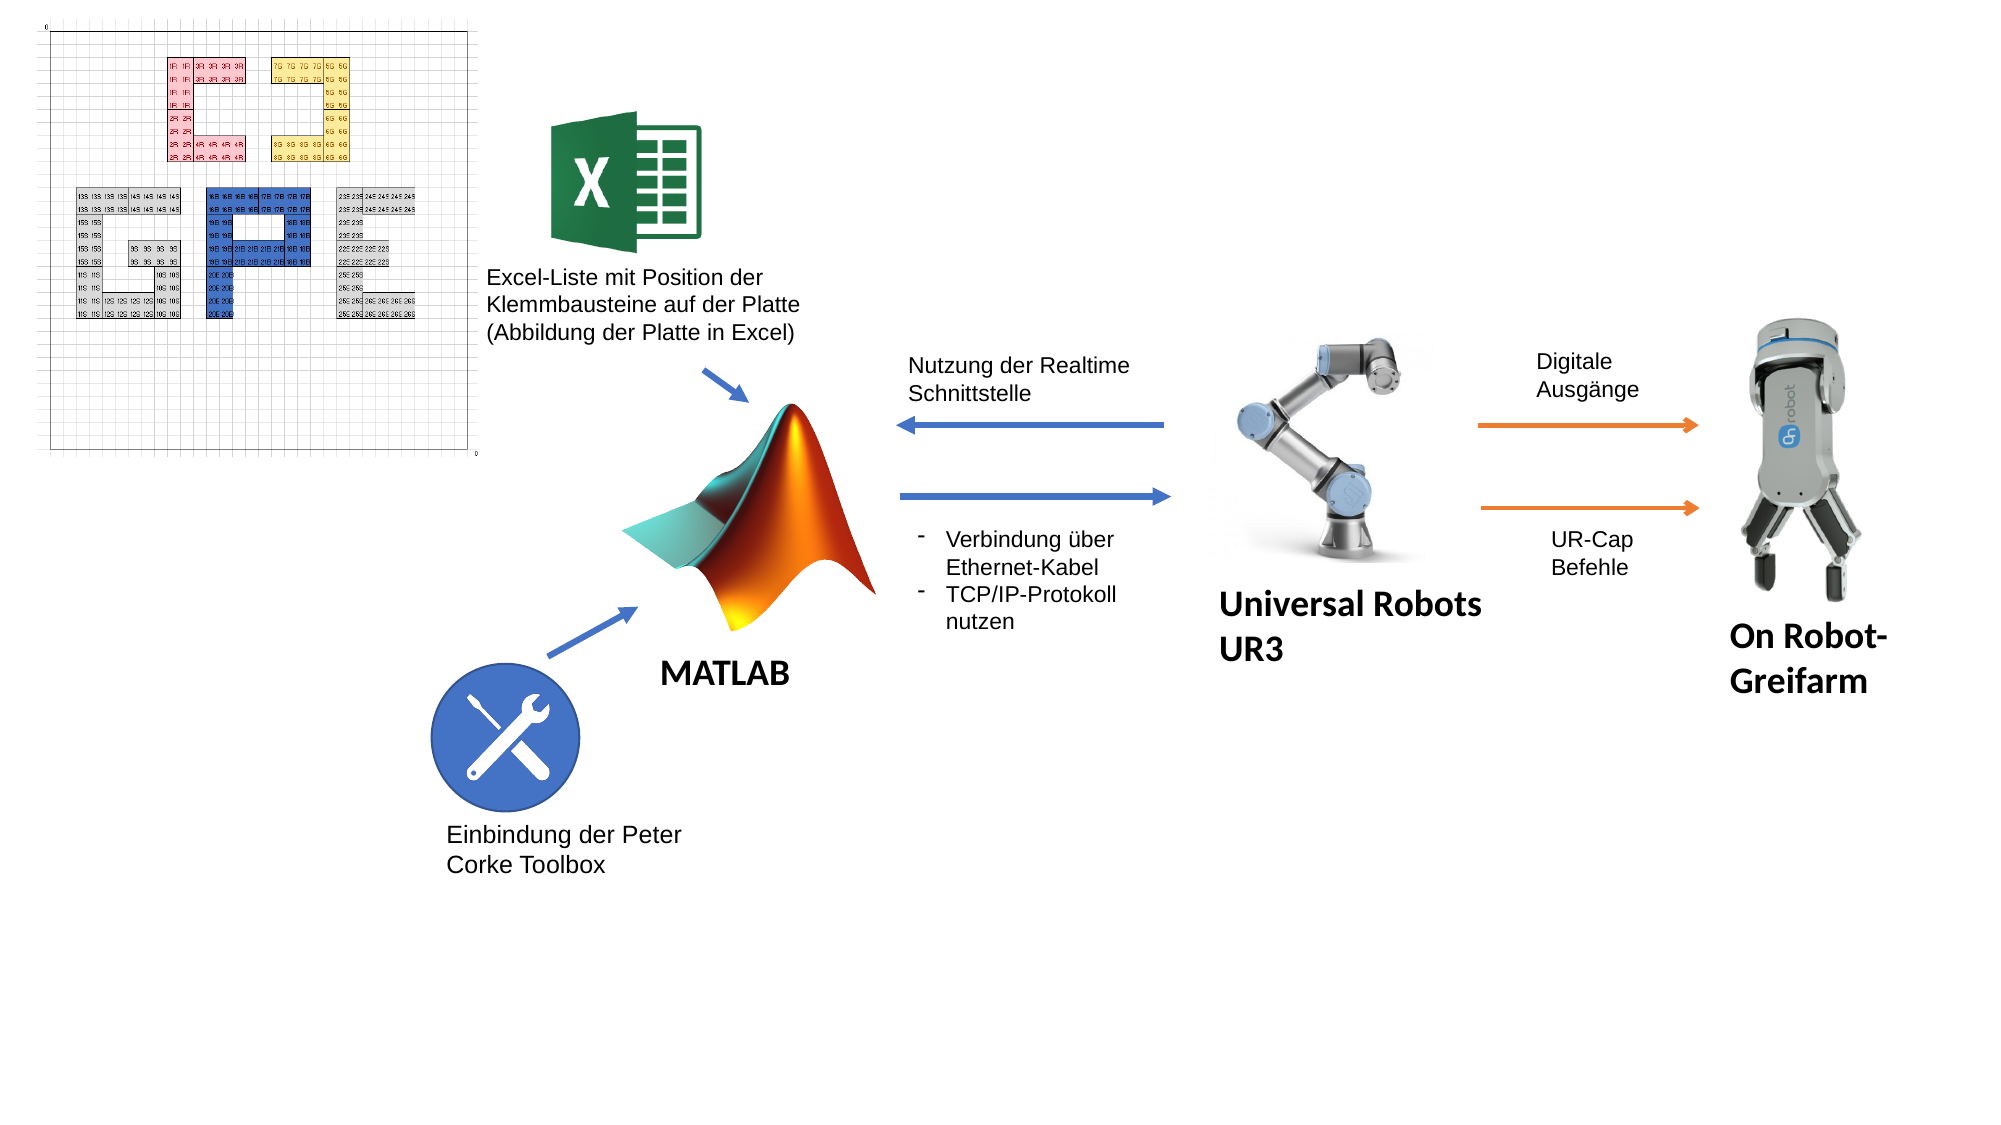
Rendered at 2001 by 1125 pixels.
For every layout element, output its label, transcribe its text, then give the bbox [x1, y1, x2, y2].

text_box On Robot-Greifarm [1714, 603, 1926, 709]
picture [37, 19, 478, 457]
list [621, 402, 877, 632]
picture [1732, 309, 1862, 604]
text_box Excel-Liste mit Position der Klemmbausteine auf der Platte (Abbildung der Platte in Excel) [478, 254, 885, 353]
text_box Universal Robots UR3 [1204, 571, 1546, 677]
text_box Verbindung über Ethernet-Kabel TCP/IP-Protokoll nutzen [902, 517, 1158, 642]
text_box Nutzung der Realtime Schnittstelle [893, 343, 1162, 413]
text_box Digitale Ausgänge [1521, 339, 1672, 410]
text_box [703, 369, 750, 403]
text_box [431, 663, 580, 812]
picture [1206, 333, 1436, 563]
text_box Einbindung der Peter Corke Toolbox [431, 811, 757, 887]
text_box MATLAB [645, 640, 877, 701]
picture [547, 103, 705, 261]
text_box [547, 606, 639, 657]
text_box UR-Cap Befehle [1536, 517, 1657, 588]
